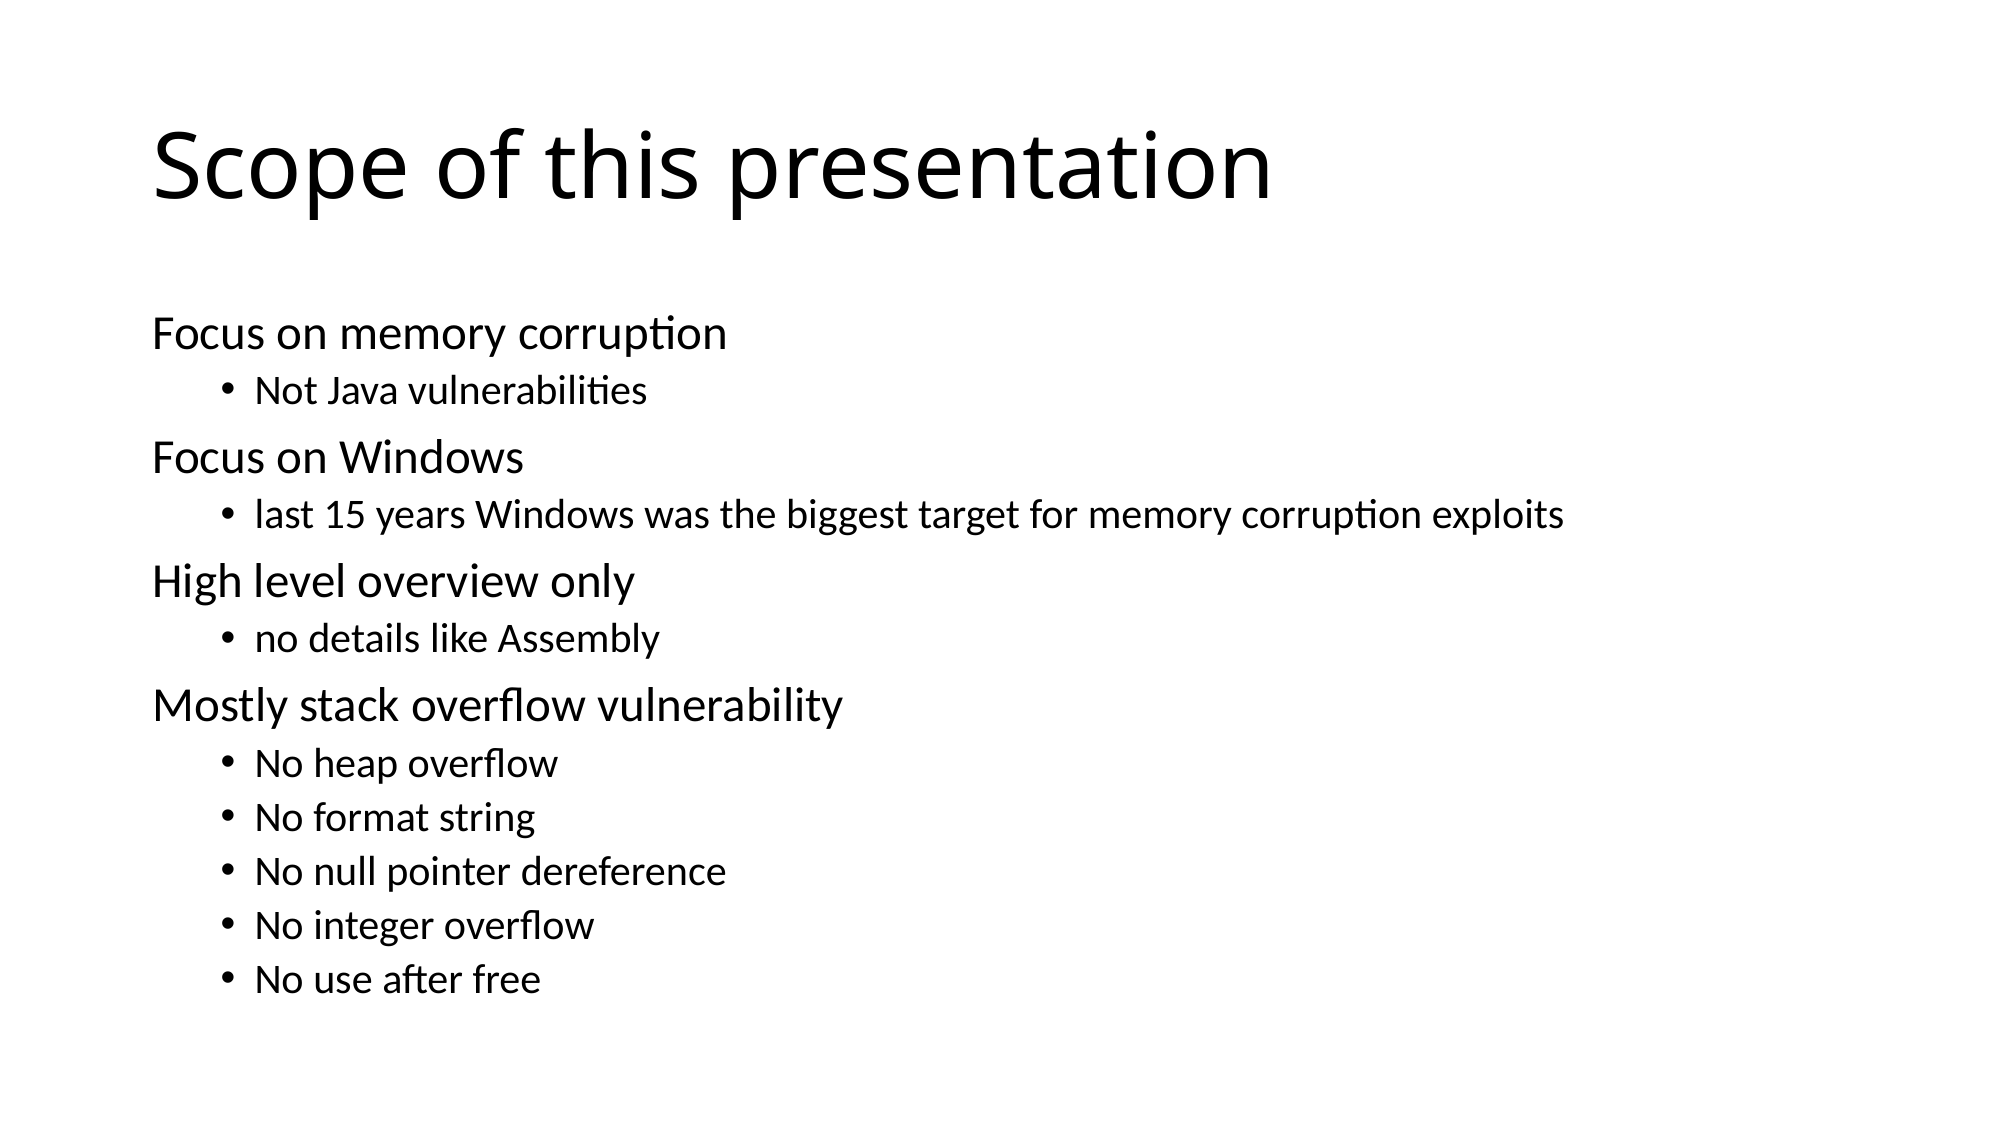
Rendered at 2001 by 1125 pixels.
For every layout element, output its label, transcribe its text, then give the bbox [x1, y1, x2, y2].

title Scope of this presentation [137, 59, 1863, 278]
list Focus on memory corruption Not Java vulnerabilities Focus on Windows last 15 years Windows was the biggest target for memory corruption exploits High level overview only no details like Assembly Mostly stack overflow vulnerability No heap overflow No format string No null pointer dereference No integer overflow No use after free [137, 299, 1863, 1014]
